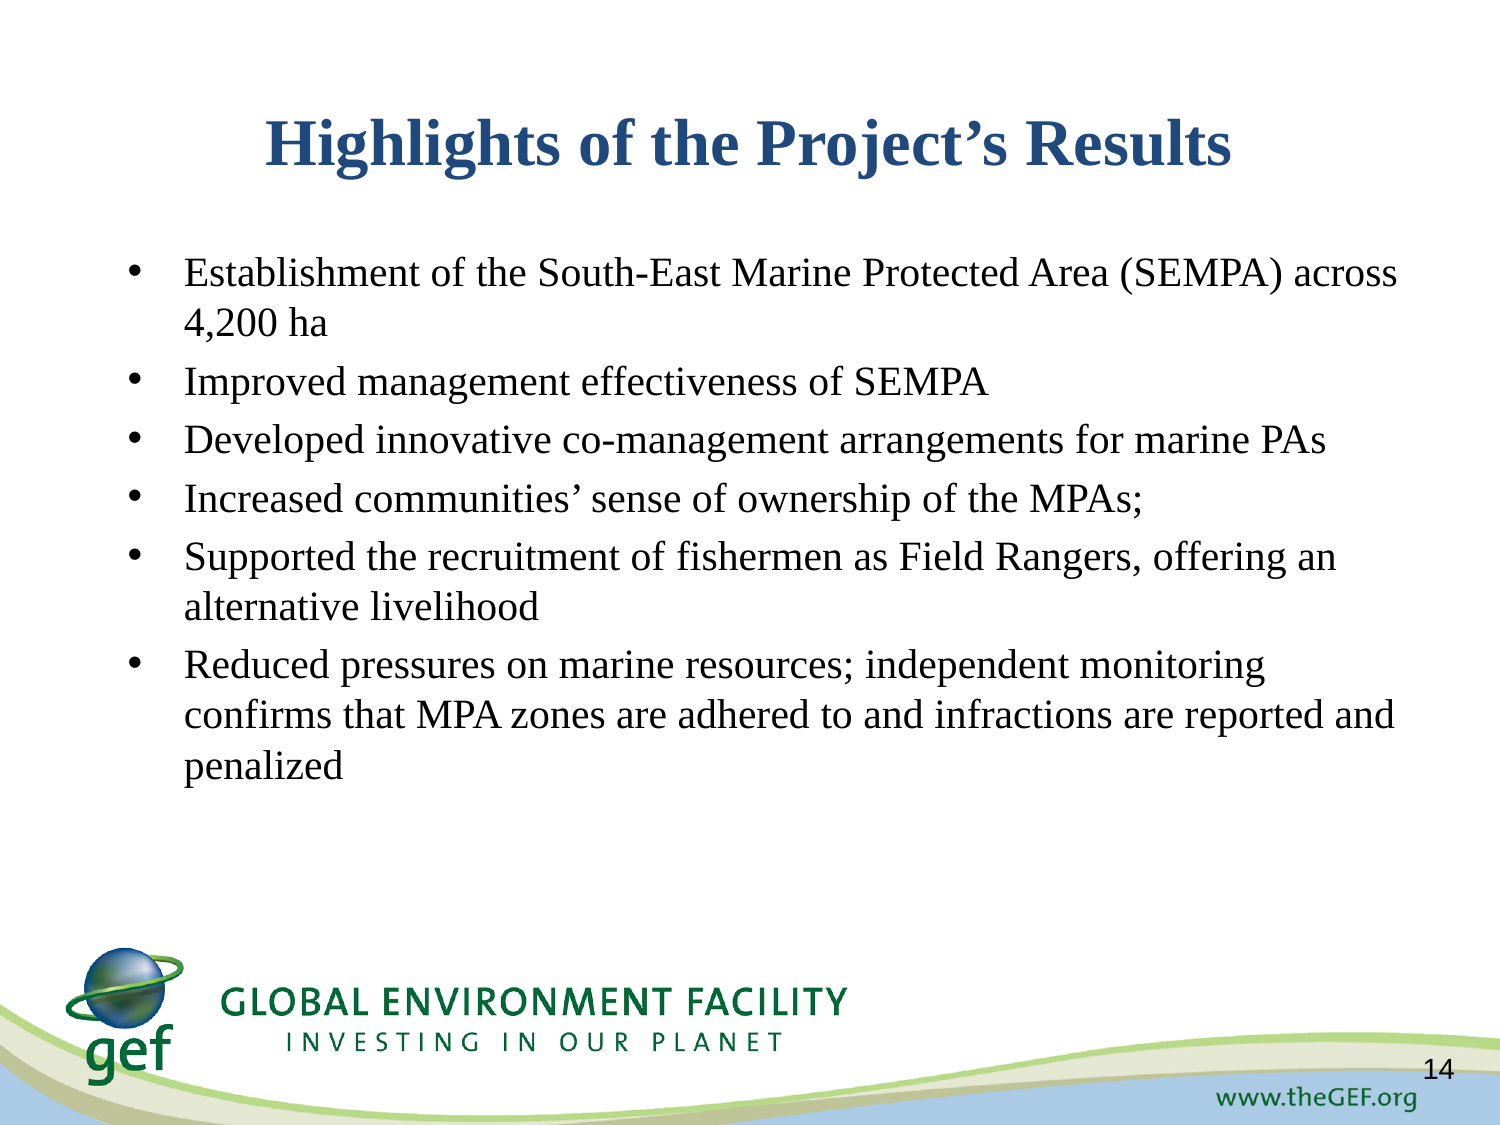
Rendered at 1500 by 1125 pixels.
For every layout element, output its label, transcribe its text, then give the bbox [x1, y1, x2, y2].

slide_number 14 [1407, 1042, 1500, 1103]
picture [0, 920, 1500, 1125]
title Highlights of the Project’s Results [74, 44, 1426, 233]
list Establishment of the South-East Marine Protected Area (SEMPA) across 4,200 ha Improved management effectiveness of SEMPA Developed innovative co-management arrangements for marine PAs Increased communities’ sense of ownership of the MPAs; Supported the recruitment of fishermen as Field Rangers, offering an alternative livelihood Reduced pressures on marine resources; independent monitoring confirms that MPA zones are adhered to and infractions are reported and penalized [112, 237, 1426, 901]
